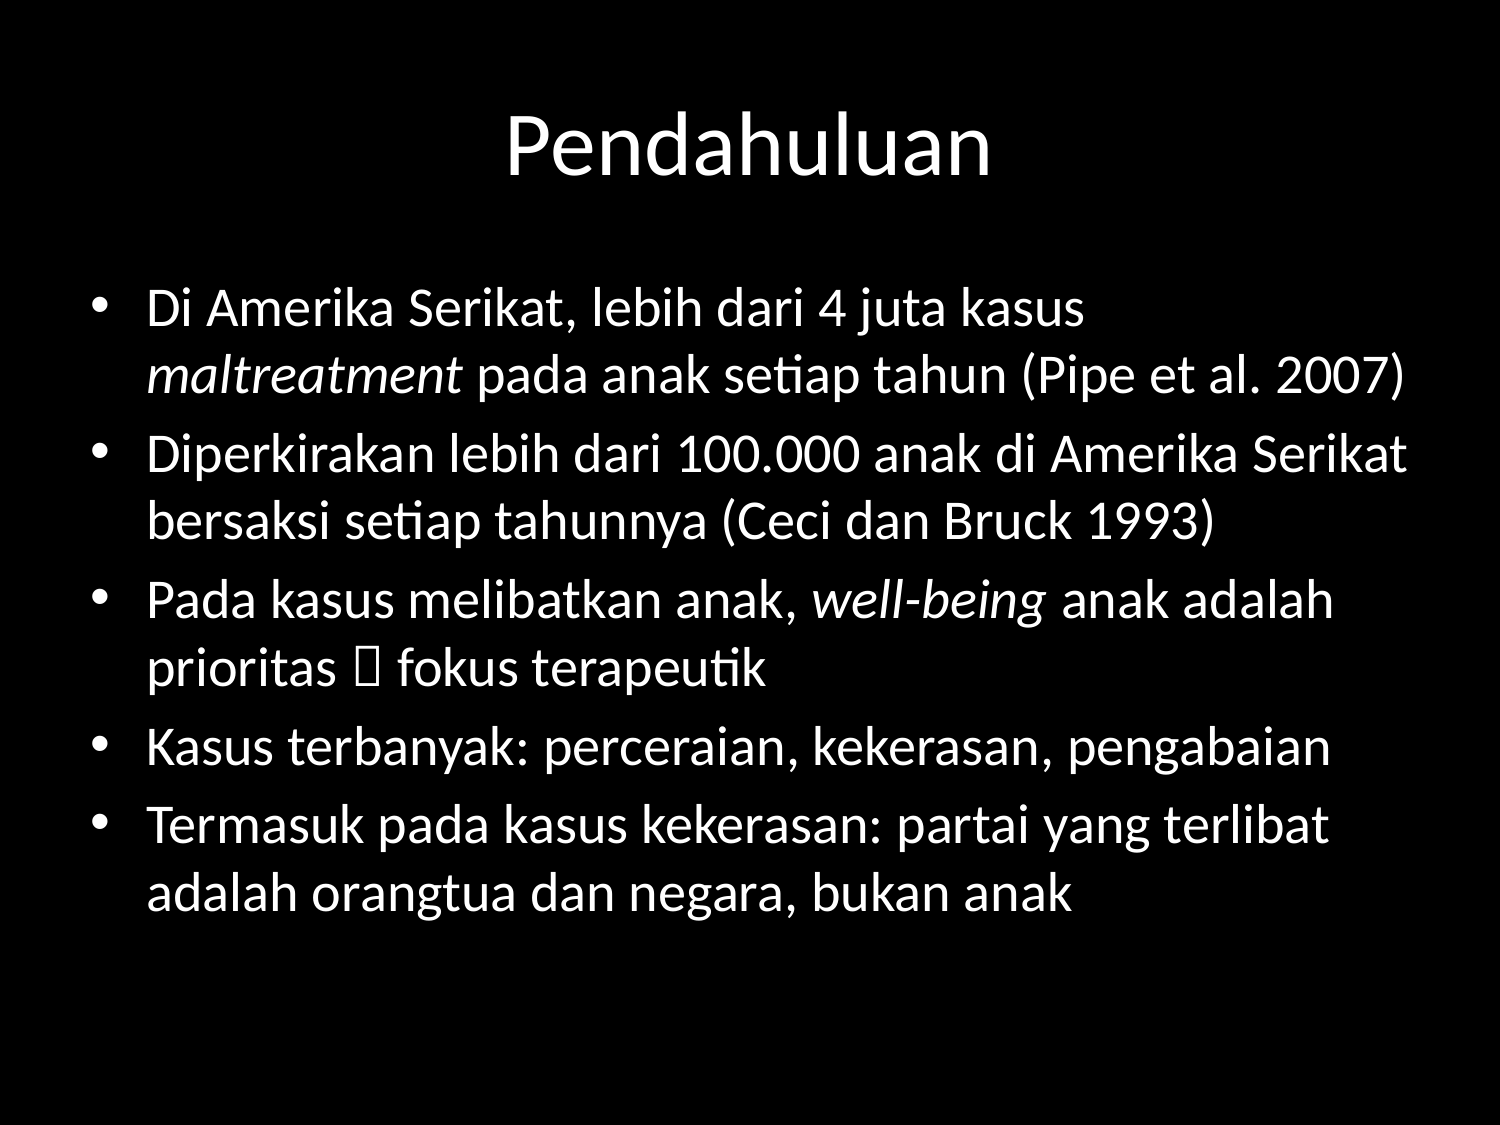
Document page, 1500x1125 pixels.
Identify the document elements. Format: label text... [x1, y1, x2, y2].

title Pendahuluan [75, 45, 1425, 233]
list Di Amerika Serikat, lebih dari 4 juta kasus maltreatment pada anak setiap tahun (Pipe et al. 2007) Diperkirakan lebih dari 100.000 anak di Amerika Serikat bersaksi setiap tahunnya (Ceci dan Bruck 1993) Pada kasus melibatkan anak, well-being anak adalah prioritas  fokus terapeutik Kasus terbanyak: perceraian, kekerasan, pengabaian Termasuk pada kasus kekerasan: partai yang terlibat adalah orangtua dan negara, bukan anak [75, 262, 1425, 1005]
